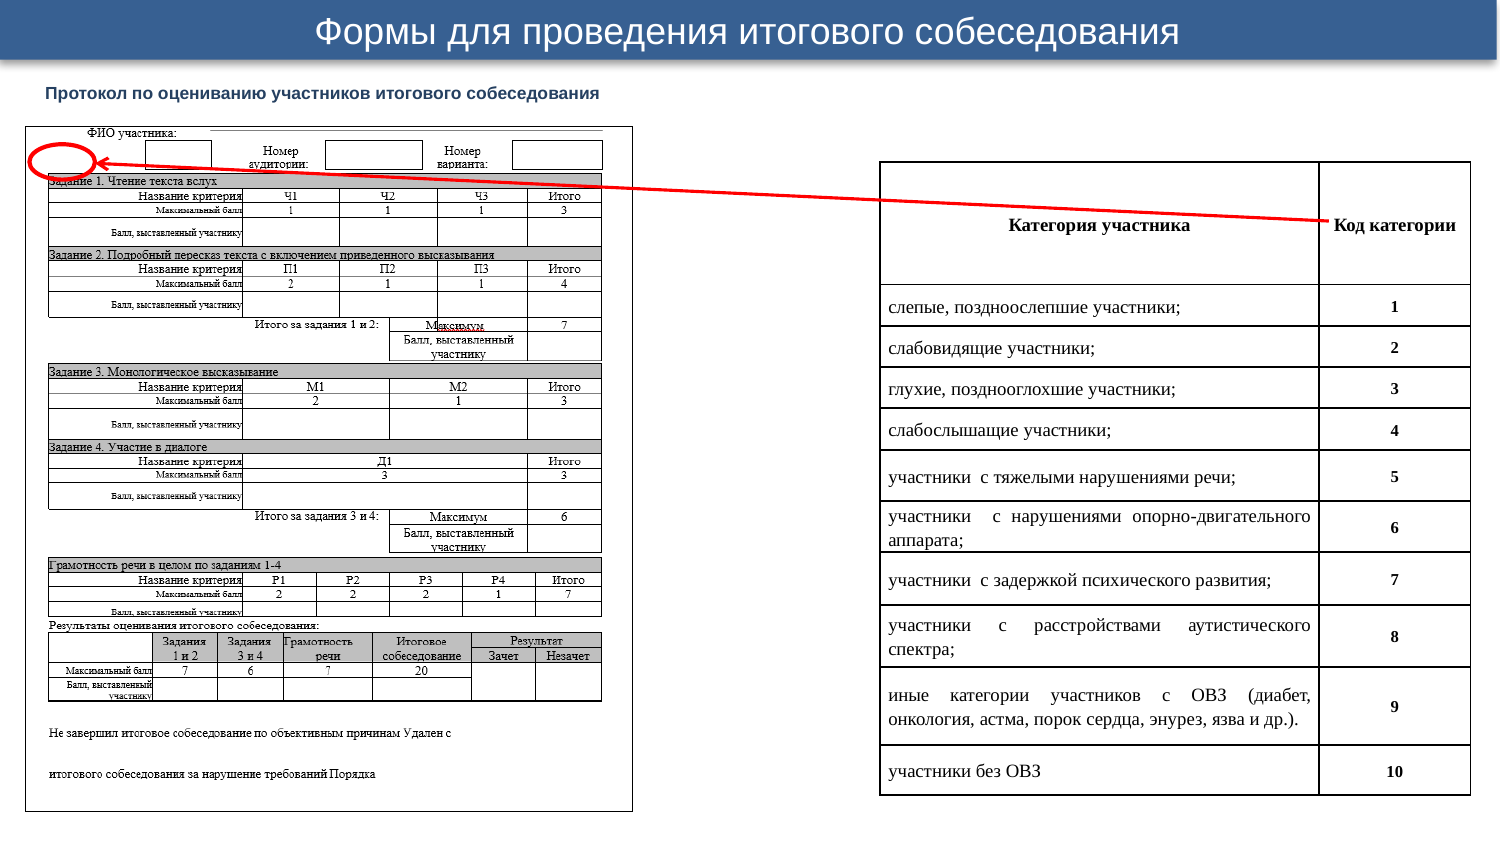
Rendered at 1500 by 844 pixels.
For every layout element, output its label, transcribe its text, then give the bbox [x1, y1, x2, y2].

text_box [94, 162, 1330, 222]
text_box Формы для проведения итогового собеседования [0, 0, 1497, 60]
table_cell 1 [1320, 285, 1470, 325]
table_cell слепые, поздноослепшие участники; [881, 285, 1318, 325]
table_cell 6 [1320, 502, 1470, 551]
table_cell 3 [1320, 368, 1470, 407]
table_cell иные категории участников с ОВЗ (диабет, онкология, астма, порок сердца, энурез, язва и др.). [881, 668, 1318, 744]
text_box Протокол по оцениванию участников итогового собеседования [25, 72, 620, 112]
table_cell 10 [1320, 746, 1470, 794]
table_cell 8 [1320, 606, 1470, 666]
table_cell участники с нарушениями опорно-двигательного аппарата; [881, 502, 1318, 551]
table_header Код категории [1320, 163, 1470, 284]
table_header Категория участника [881, 230, 1318, 284]
table_cell участники с расстройствами аутистического спектра; [881, 606, 1318, 666]
table_cell слабослышащие участники; [881, 409, 1318, 449]
table_cell участники без ОВЗ [881, 746, 1318, 794]
table_cell 7 [1320, 553, 1470, 604]
table_cell 2 [1320, 327, 1470, 366]
table_cell глухие, позднооглохшие участники; [881, 368, 1318, 407]
table_cell участники с задержкой психического развития; [881, 553, 1318, 604]
table_cell 5 [1320, 451, 1470, 500]
table_cell участники с тяжелыми нарушениями речи; [881, 451, 1318, 500]
table_cell 9 [1320, 668, 1470, 744]
table_cell слабовидящие участники; [881, 327, 1318, 366]
picture [25, 126, 633, 812]
table_cell 4 [1320, 409, 1470, 449]
